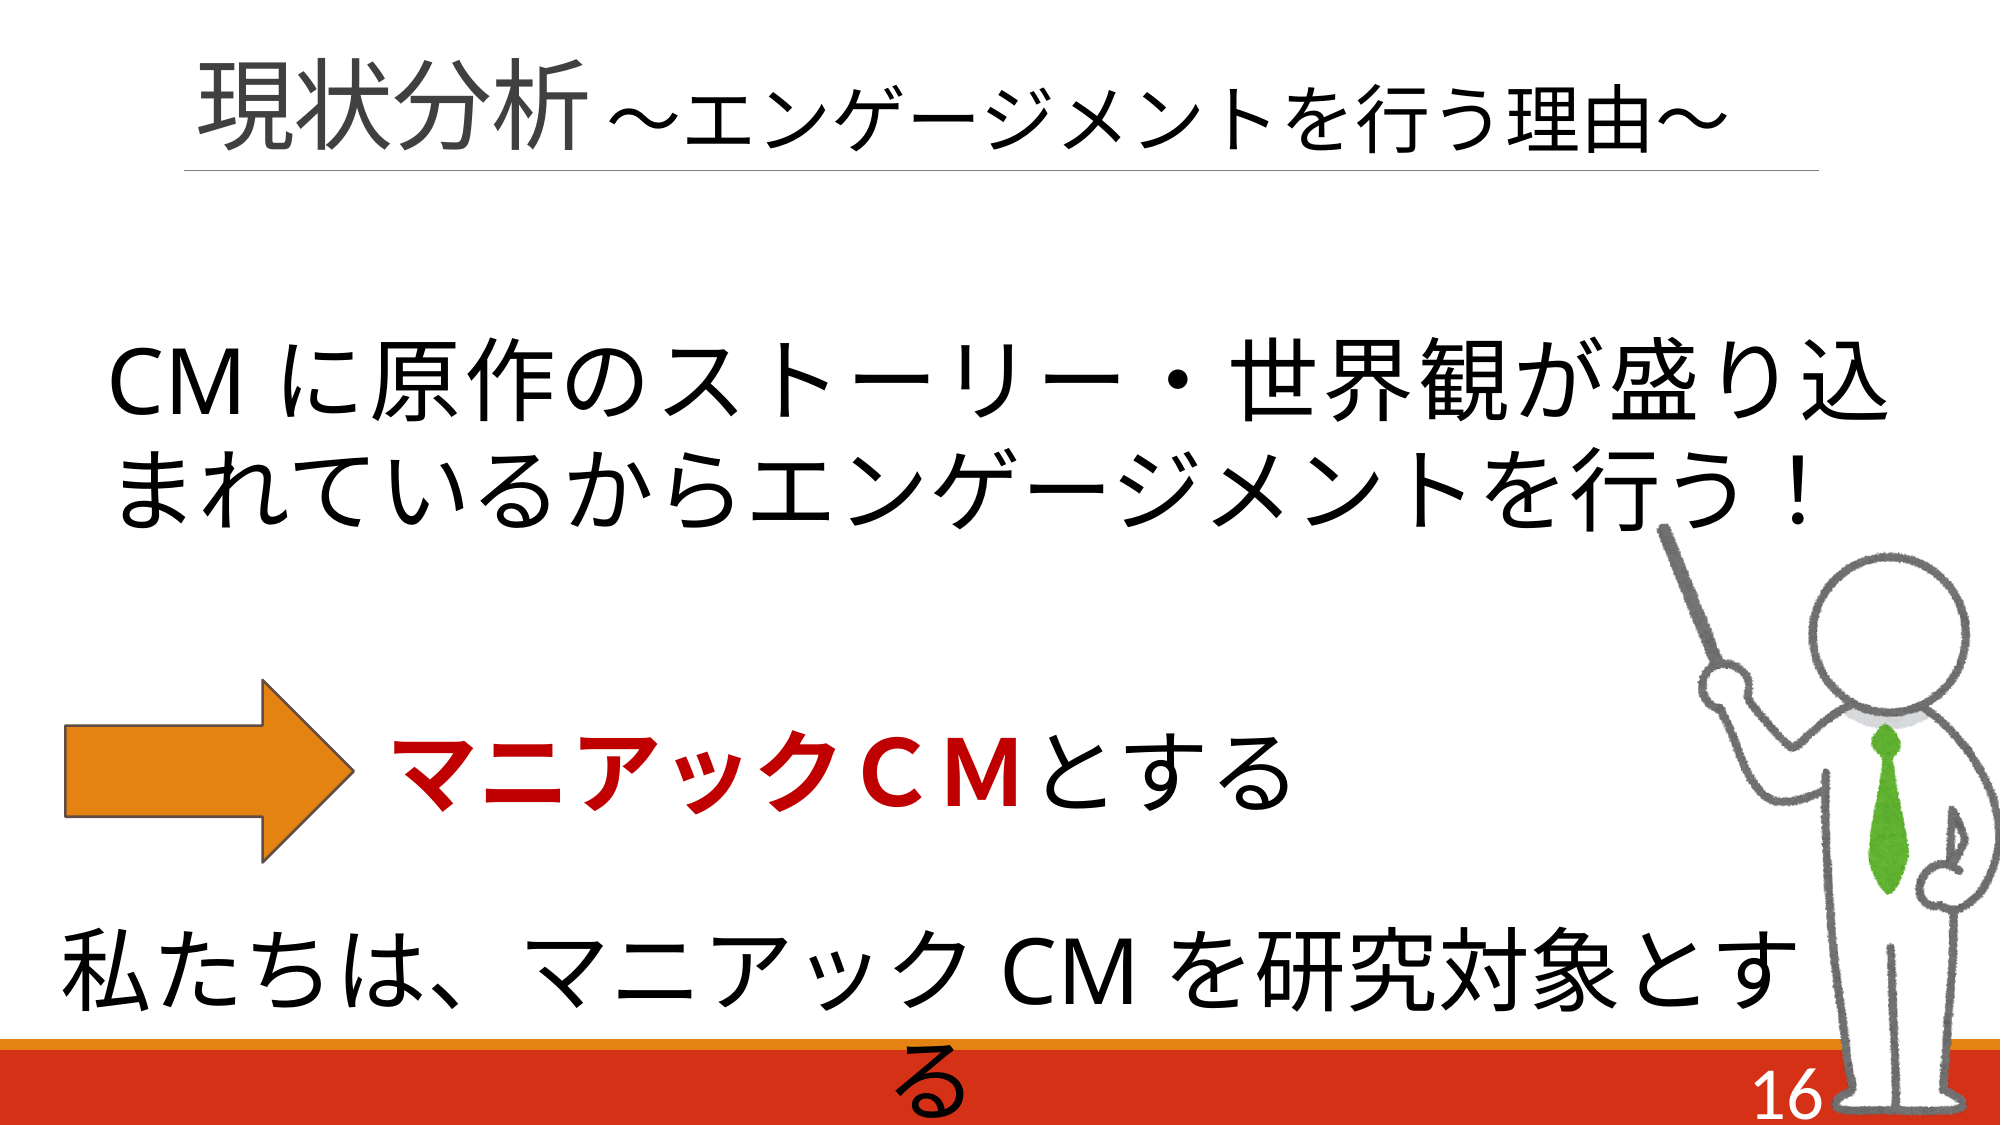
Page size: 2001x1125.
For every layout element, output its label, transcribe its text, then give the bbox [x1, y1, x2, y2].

picture [1623, 513, 2000, 1123]
text_box 私たちは、マニアックCMを研究対象とする [6, 905, 1621, 1125]
title 現状分析 [180, 28, 1830, 171]
text_box マニアックＣＭとする [371, 707, 1316, 832]
text_box [65, 679, 354, 863]
text_box ～エンゲージメントを行う理由～ [591, 65, 1745, 171]
text_box CMに原作のストーリー・世界観が盛り込まれているからエンゲージメントを行う！ [91, 315, 1909, 551]
